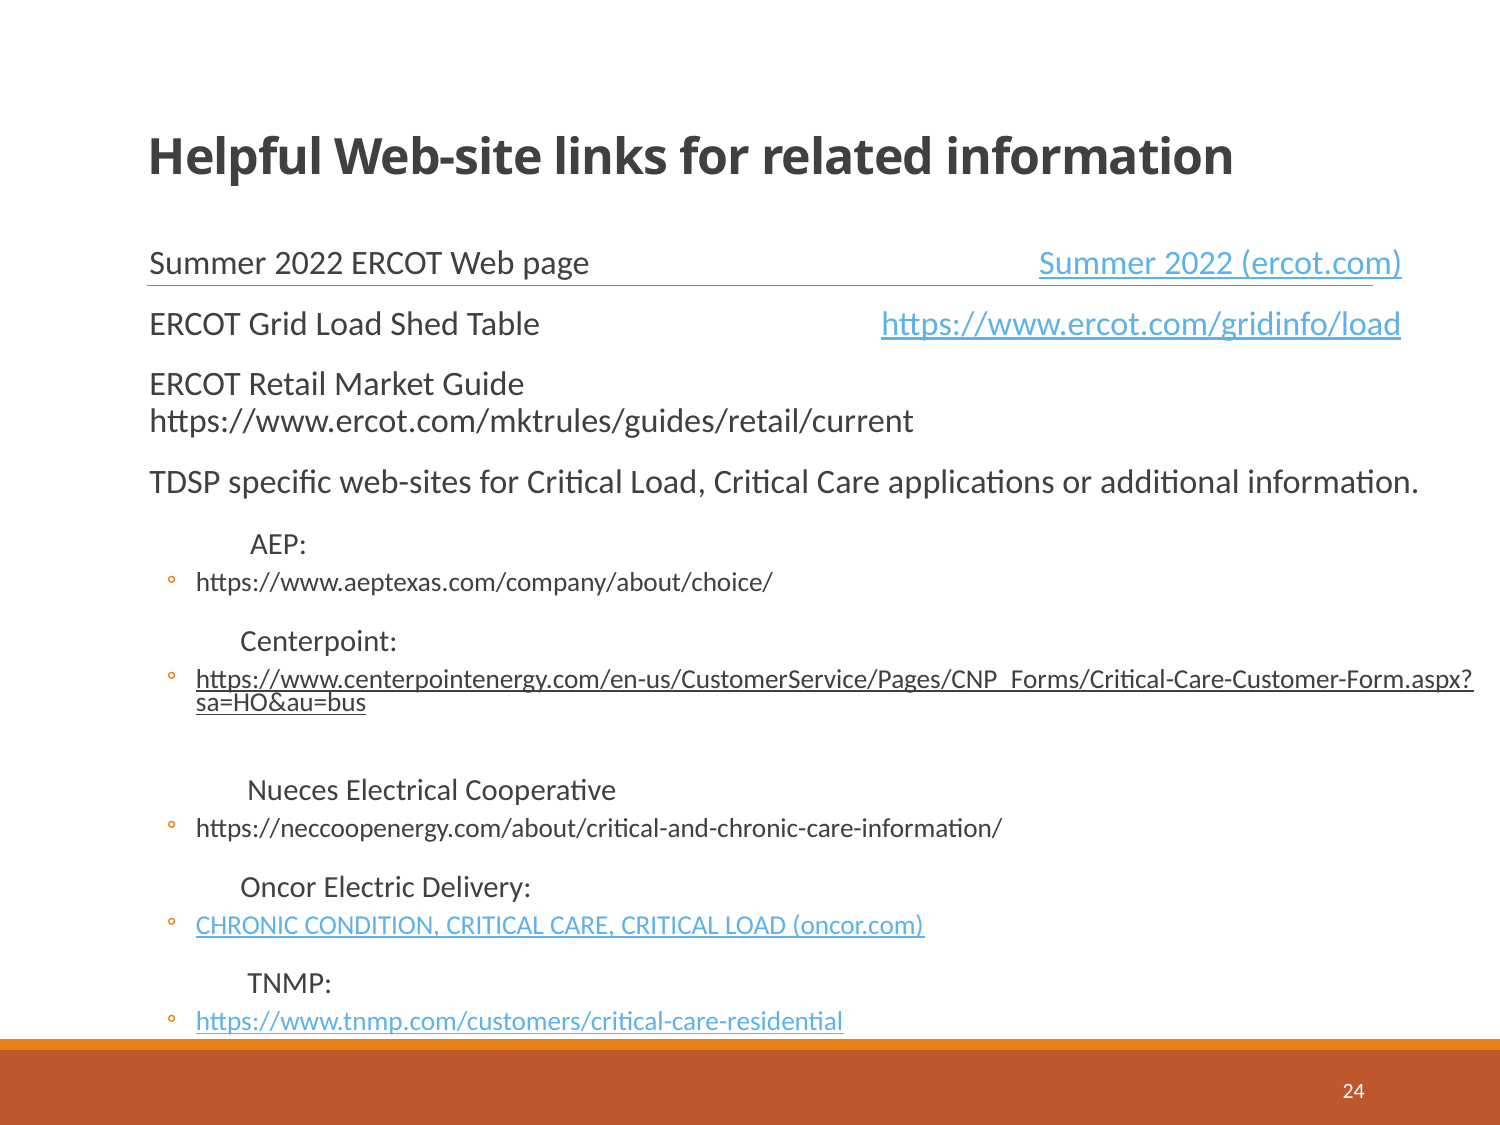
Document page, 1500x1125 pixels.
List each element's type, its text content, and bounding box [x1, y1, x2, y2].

slide_number 24 [1218, 1059, 1380, 1120]
title Helpful Web-site links for related information [132, 87, 1413, 193]
list Summer 2022 ERCOT Web page Summer 2022 (ercot.com) ERCOT Grid Load Shed Table https://www.ercot.com/gridinfo/load ERCOT Retail Market Guide https://www.ercot.com/mktrules/guides/retail/current TDSP specific web-sites for Critical Load, Critical Care applications or additional information. AEP: https://www.aeptexas.com/company/about/choice/ Centerpoint: https://www.centerpointenergy.com/en-us/CustomerService/Pages/CNP_Forms/Critical-Care-Customer-Form.aspx?sa=HO&au=bus Nueces Electrical Cooperative https://neccoopenergy.com/about/critical-and-chronic-care-information/ Oncor Electric Delivery: CHRONIC CONDITION, CRITICAL CARE, CRITICAL LOAD (oncor.com) TNMP: https://www.tnmp.com/customers/critical-care-residential [135, 237, 1475, 1025]
